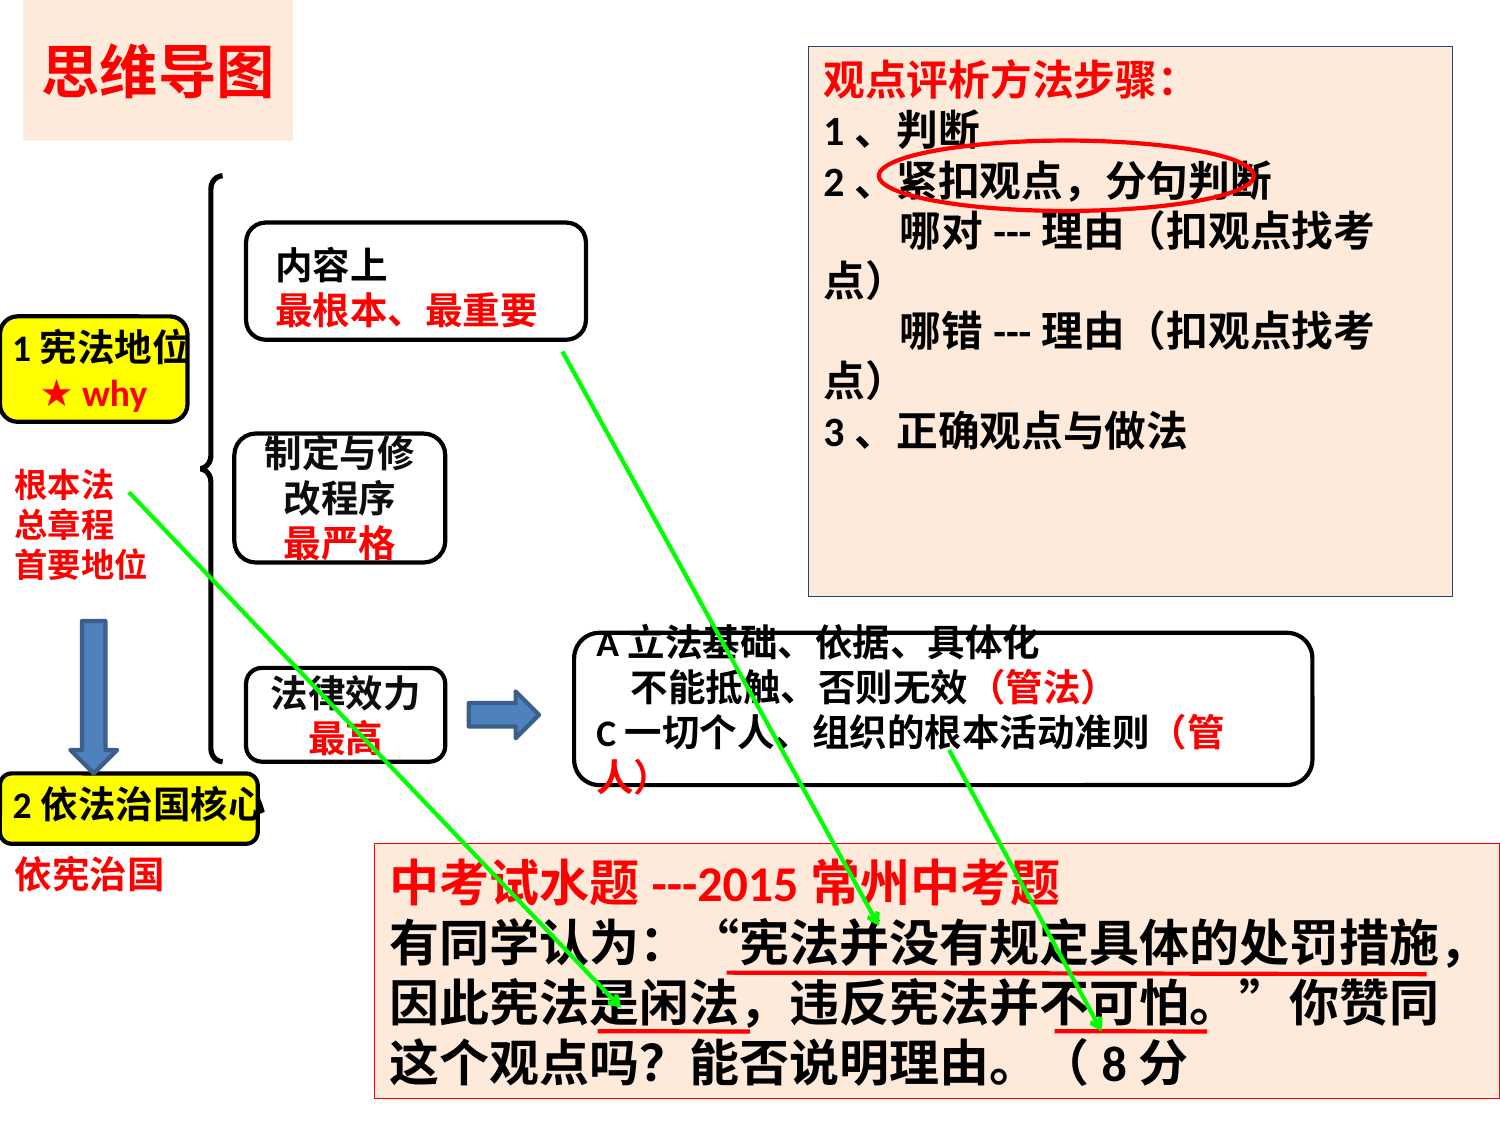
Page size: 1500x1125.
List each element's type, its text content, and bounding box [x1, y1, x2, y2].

text_box [200, 175, 223, 502]
text_box [68, 618, 111, 773]
text_box ★ why [0, 377, 190, 424]
text_box 依宪治国 [0, 843, 111, 904]
text_box 2依法治国核心 [0, 773, 111, 834]
text_box 制定与修改程序 最严格 [232, 431, 448, 502]
text_box [0, 834, 111, 843]
text_box 观点评析方法步骤： 1、判断 2、紧扣观点，分句判断 哪对---理由（扣观点找考点） 哪错---理由（扣观点找考点） 3、正确观点与做法 [808, 46, 1453, 597]
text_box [433, 480, 1008, 798]
text_box [876, 138, 1256, 214]
text_box [243, 220, 589, 342]
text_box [116, 503, 633, 997]
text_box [884, 814, 1167, 967]
text_box 中考试水题---2015常州中考题 有同学认为：“宪法并没有规定具体的处罚措施，因此宪法是闲法，违反宪法并不可怕。”你赞同这个观点吗？能否说明理由。（8分 [374, 843, 1500, 1099]
text_box 1宪法地位 [0, 316, 205, 377]
text_box 根本法 总章程 首要地位 [0, 456, 200, 592]
text_box 内容上 最根本、最重要 [260, 234, 553, 385]
text_box A立法基础、依据、具体化 不能抵触、否则无效（管法） C一切个人、组织的根本活动准则（管人） [1013, 630, 1315, 788]
title 思维导图 [23, 0, 293, 141]
